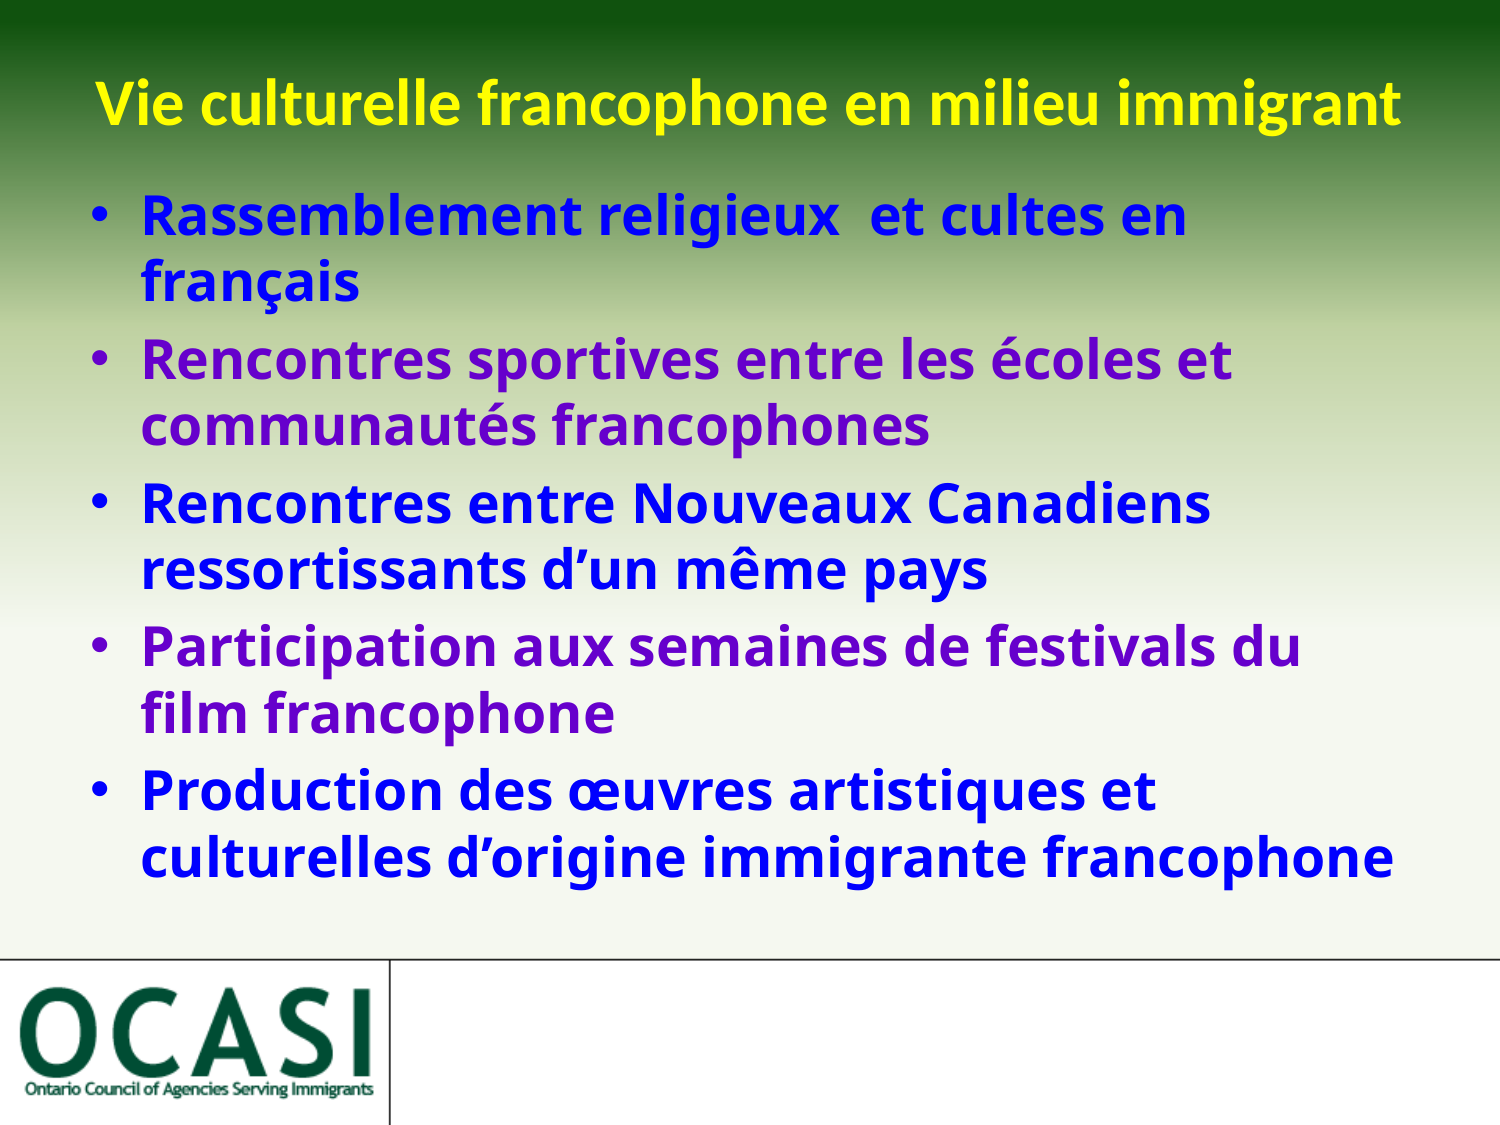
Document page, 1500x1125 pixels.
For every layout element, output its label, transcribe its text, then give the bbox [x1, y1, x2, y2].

picture [0, 0, 1500, 1125]
title Vie culturelle francophone en milieu immigrant [75, 45, 1425, 172]
list Rassemblement religieux et cultes en français Rencontres sportives entre les écoles et communautés francophones Rencontres entre Nouveaux Canadiens ressortissants d’un même pays Participation aux semaines de festivals du film francophone Production des œuvres artistiques et culturelles d’origine immigrante francophone [75, 172, 1425, 917]
